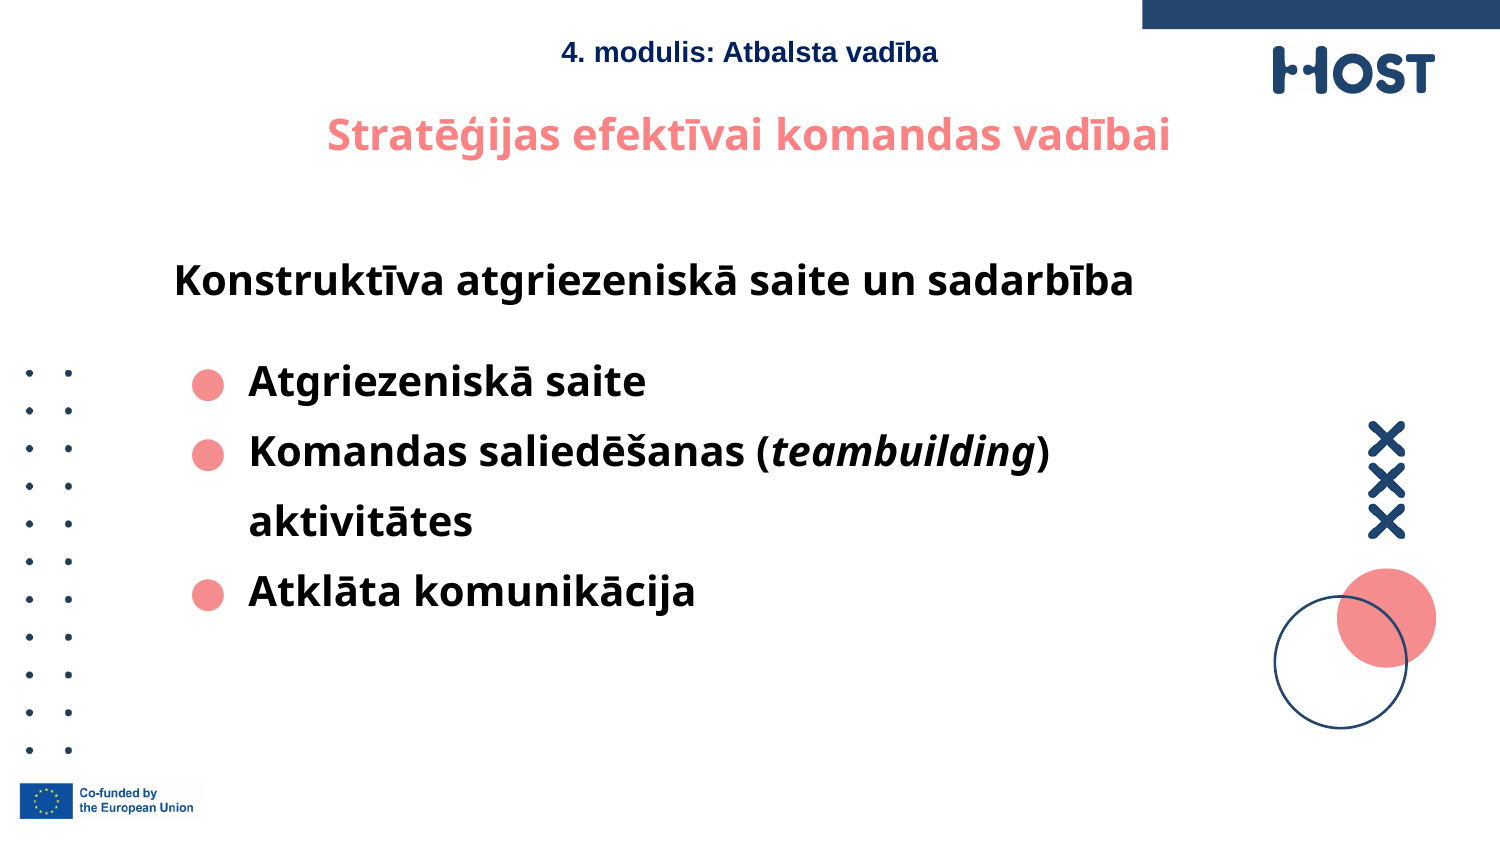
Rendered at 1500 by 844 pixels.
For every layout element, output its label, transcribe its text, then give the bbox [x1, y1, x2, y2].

picture [0, 370, 204, 820]
list Konstruktīva atgriezeniskā saite un sadarbība Atgriezeniskā saite Komandas saliedēšanas (teambuilding) aktivitātes Atklāta komunikācija [158, 218, 1207, 765]
picture [1368, 421, 1405, 539]
picture [1273, 46, 1435, 94]
title Stratēģijas efektīvai komandas vadībai [162, 91, 1338, 183]
text_box 4. modulis: Atbalsta vadība [545, 13, 955, 71]
